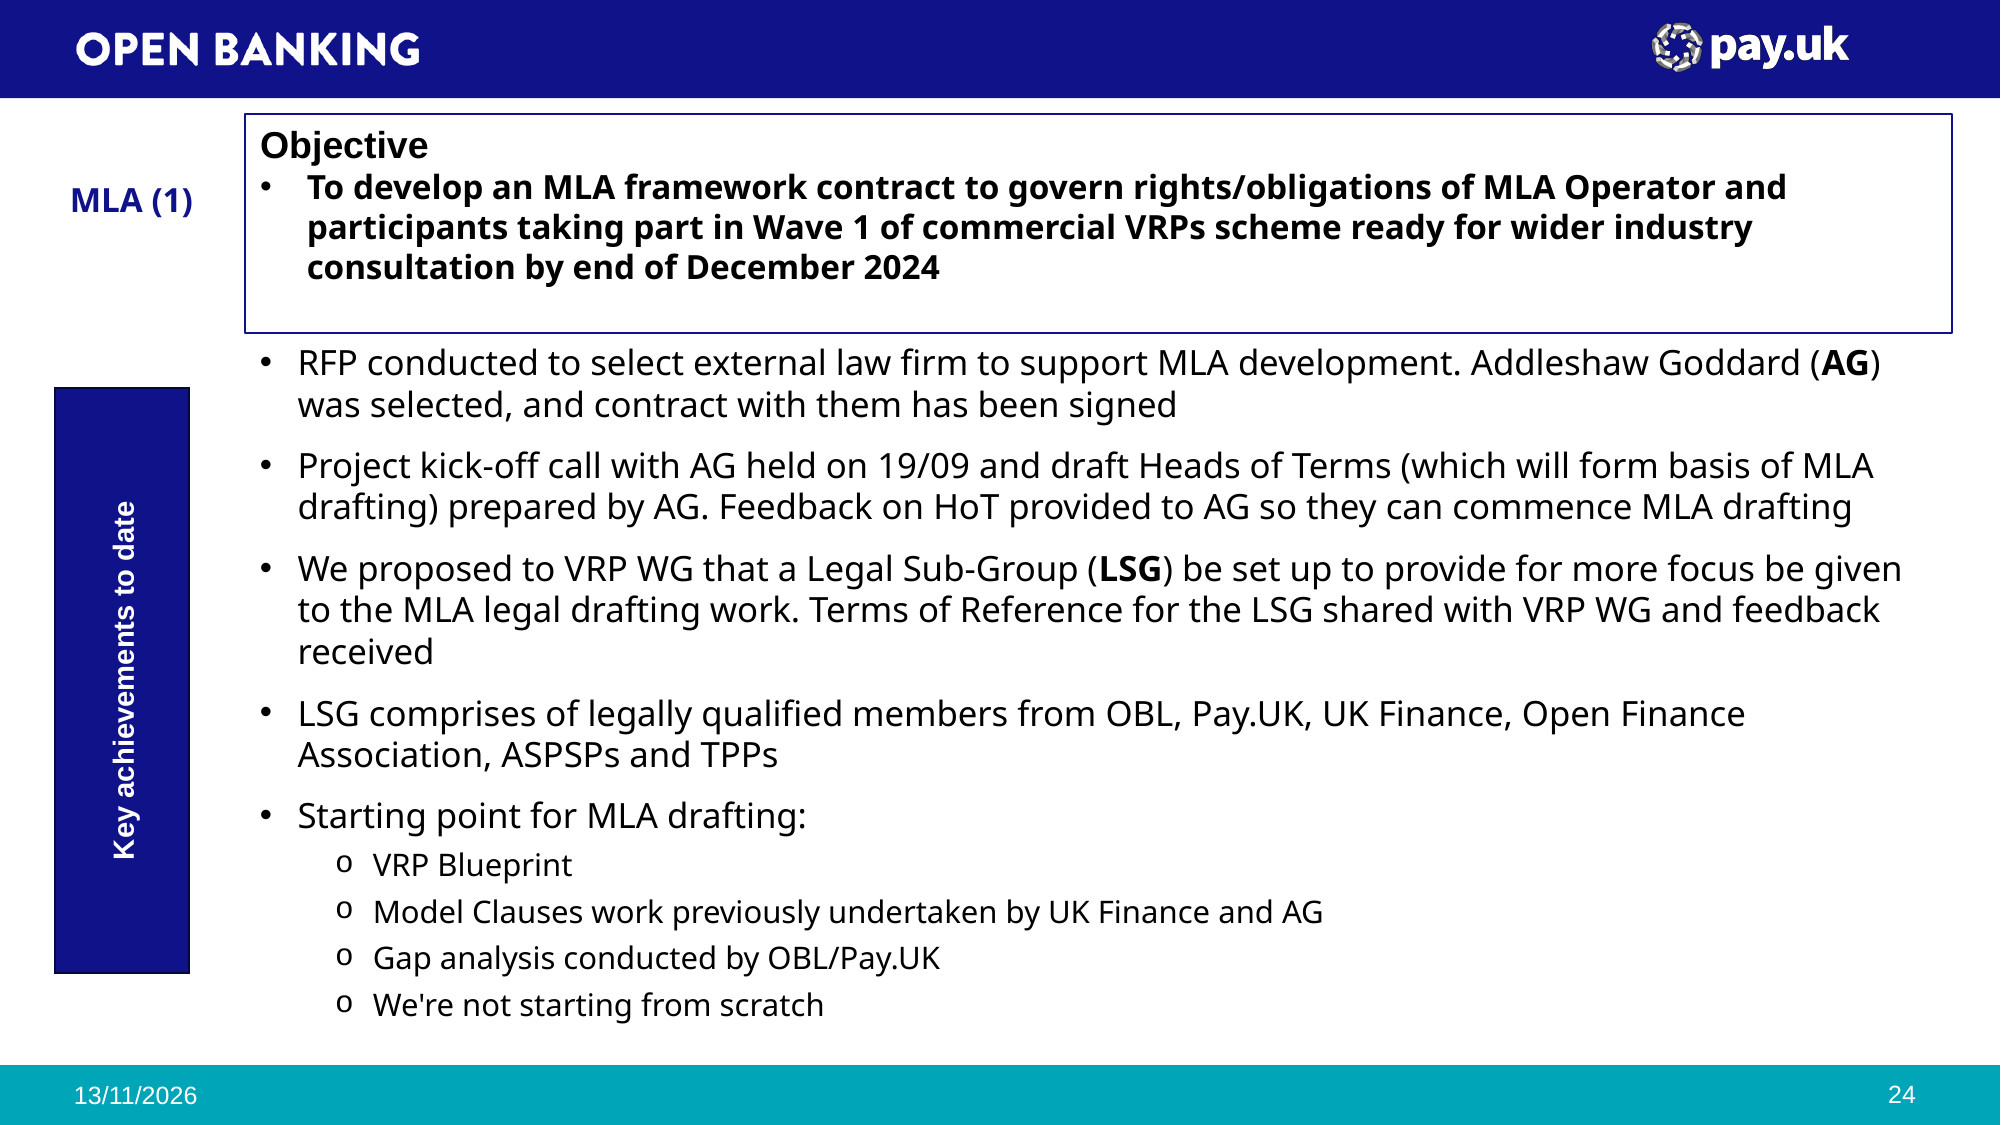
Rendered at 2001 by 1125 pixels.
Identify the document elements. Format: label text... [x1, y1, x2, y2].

text_box Objective To develop an MLA framework contract to govern rights/obligations of MLA Operator and participants taking part in Wave 1 of commercial VRPs scheme ready for wider industry consultation by end of December 2024 [245, 113, 1952, 334]
text_box Key achievements to date [54, 387, 190, 974]
picture [1644, 11, 1856, 77]
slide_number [59, 1065, 509, 1125]
list RFP conducted to select external law firm to support MLA development. Addleshaw Goddard (AG) was selected, and contract with them has been signed Project kick-off call with AG held on 19/09 and draft Heads of Terms (which will form basis of MLA drafting) prepared by AG. Feedback on HoT provided to AG so they can commence MLA drafting We proposed to VRP WG that a Legal Sub-Group (LSG) be set up to provide for more focus be given to the MLA legal drafting work. Terms of Reference for the LSG shared with VRP WG and feedback received LSG comprises of legally qualified members from OBL, Pay.UK, UK Finance, Open Finance Association, ASPSPs and TPPs Starting point for MLA drafting: VRP Blueprint Model Clauses work previously undertaken by UK Finance and AG Gap analysis conducted by OBL/Pay.UK We're not starting from scratch [244, 334, 1951, 1036]
title MLA (1) [54, 176, 322, 453]
slide_number 24 [1412, 1064, 1932, 1124]
picture [43, 0, 452, 99]
